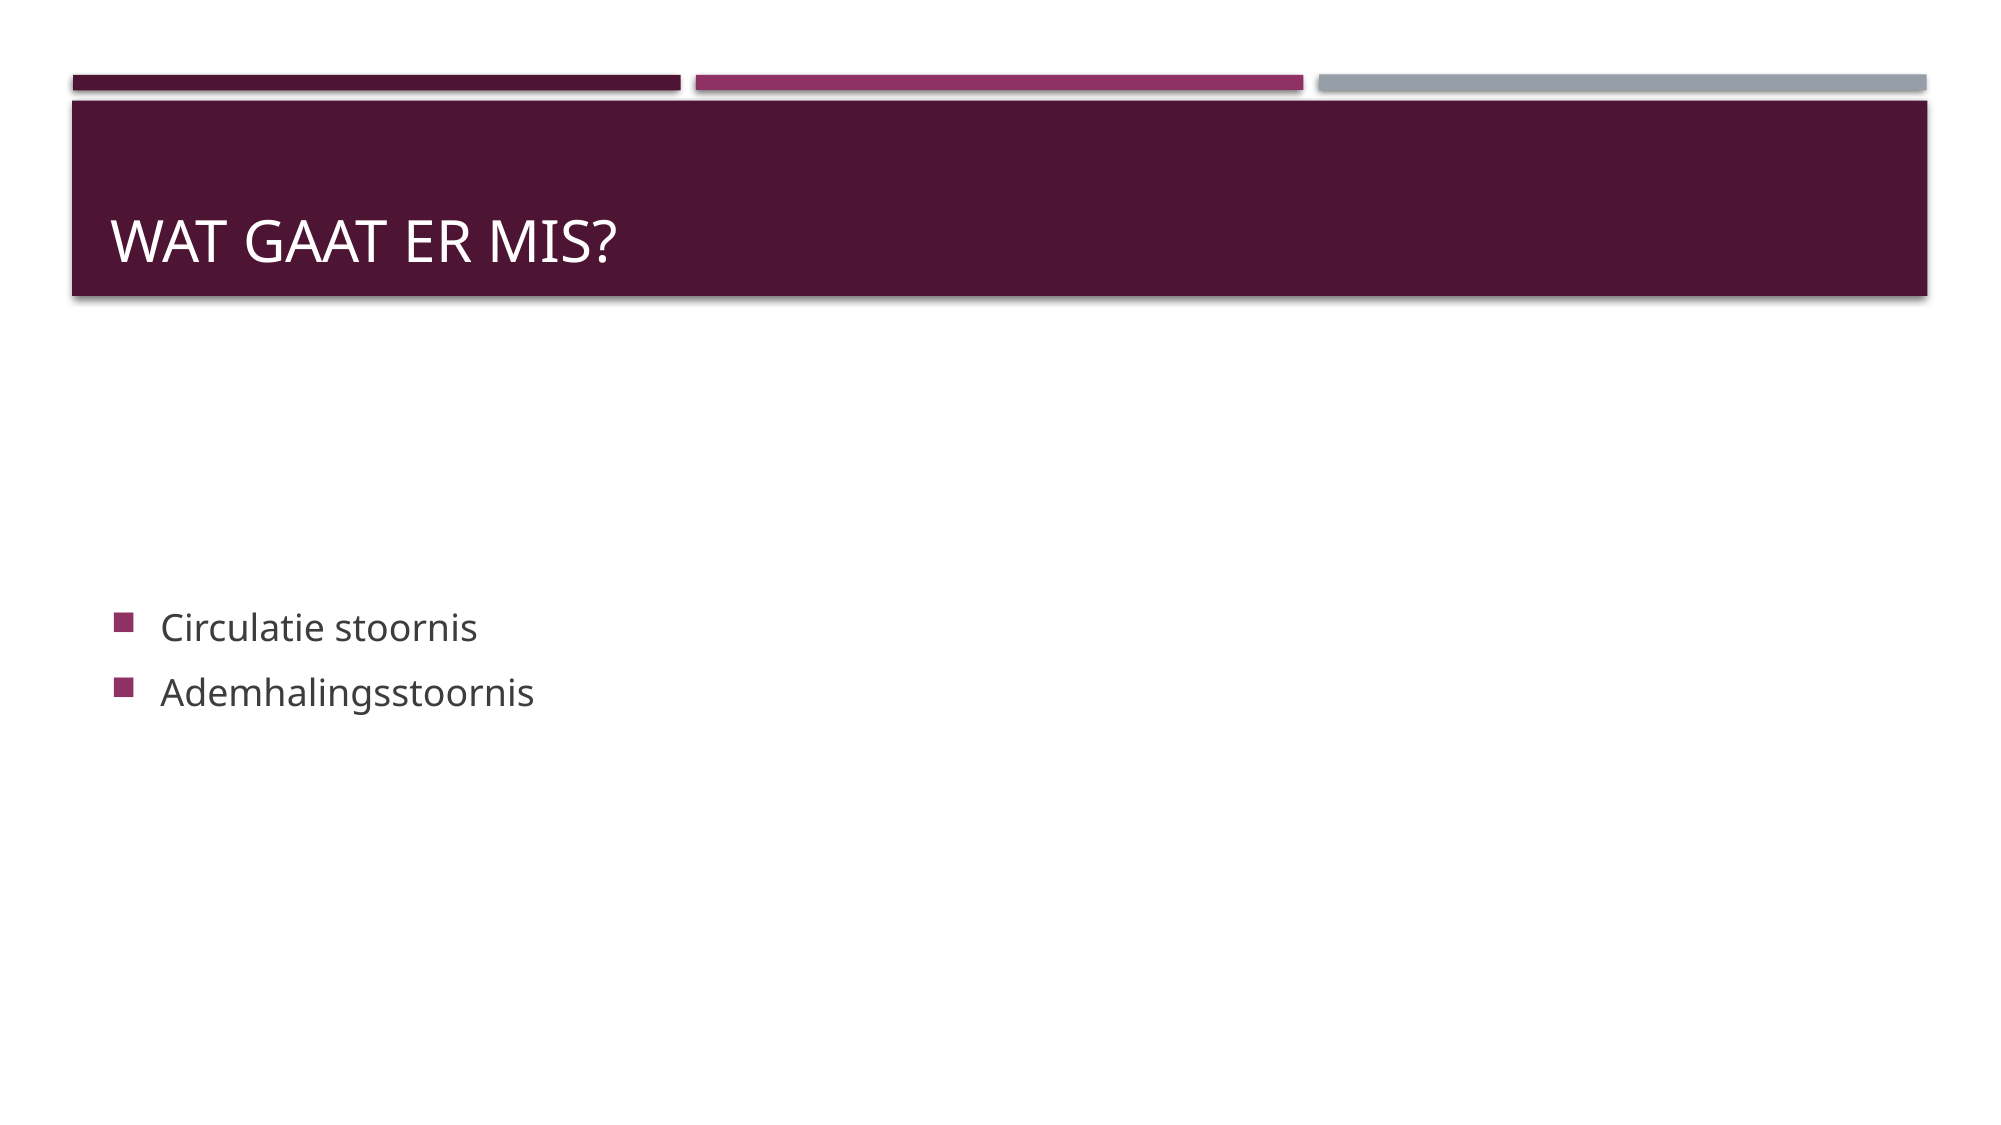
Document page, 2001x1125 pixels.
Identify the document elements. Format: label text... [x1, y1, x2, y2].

list Circulatie stoornis Ademhalingsstoornis [95, 357, 1905, 962]
title Wat gaat er mis? [95, 115, 1905, 282]
